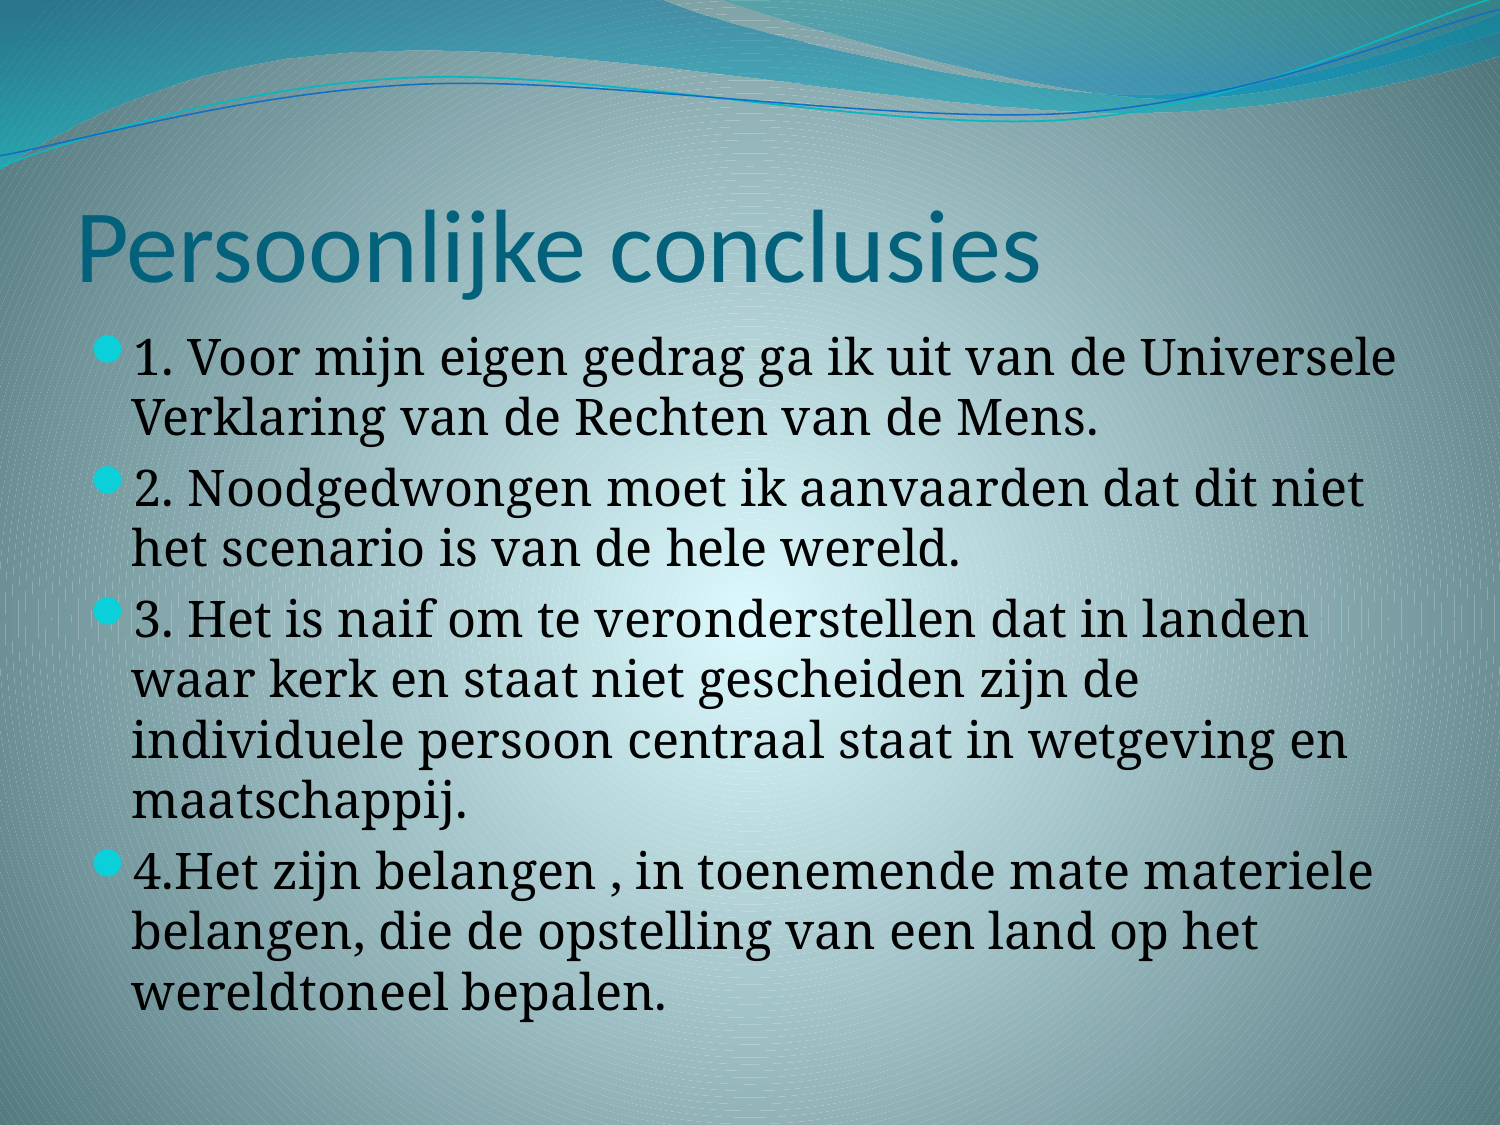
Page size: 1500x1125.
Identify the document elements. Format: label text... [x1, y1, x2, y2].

list 1. Voor mijn eigen gedrag ga ik uit van de Universele Verklaring van de Rechten van de Mens. 2. Noodgedwongen moet ik aanvaarden dat dit niet het scenario is van de hele wereld. 3. Het is naif om te veronderstellen dat in landen waar kerk en staat niet gescheiden zijn de individuele persoon centraal staat in wetgeving en maatschappij. 4.Het zijn belangen , in toenemende mate materiele belangen, die de opstelling van een land op het wereldtoneel bepalen. [75, 317, 1425, 1038]
title Persoonlijke conclusies [75, 115, 1425, 303]
